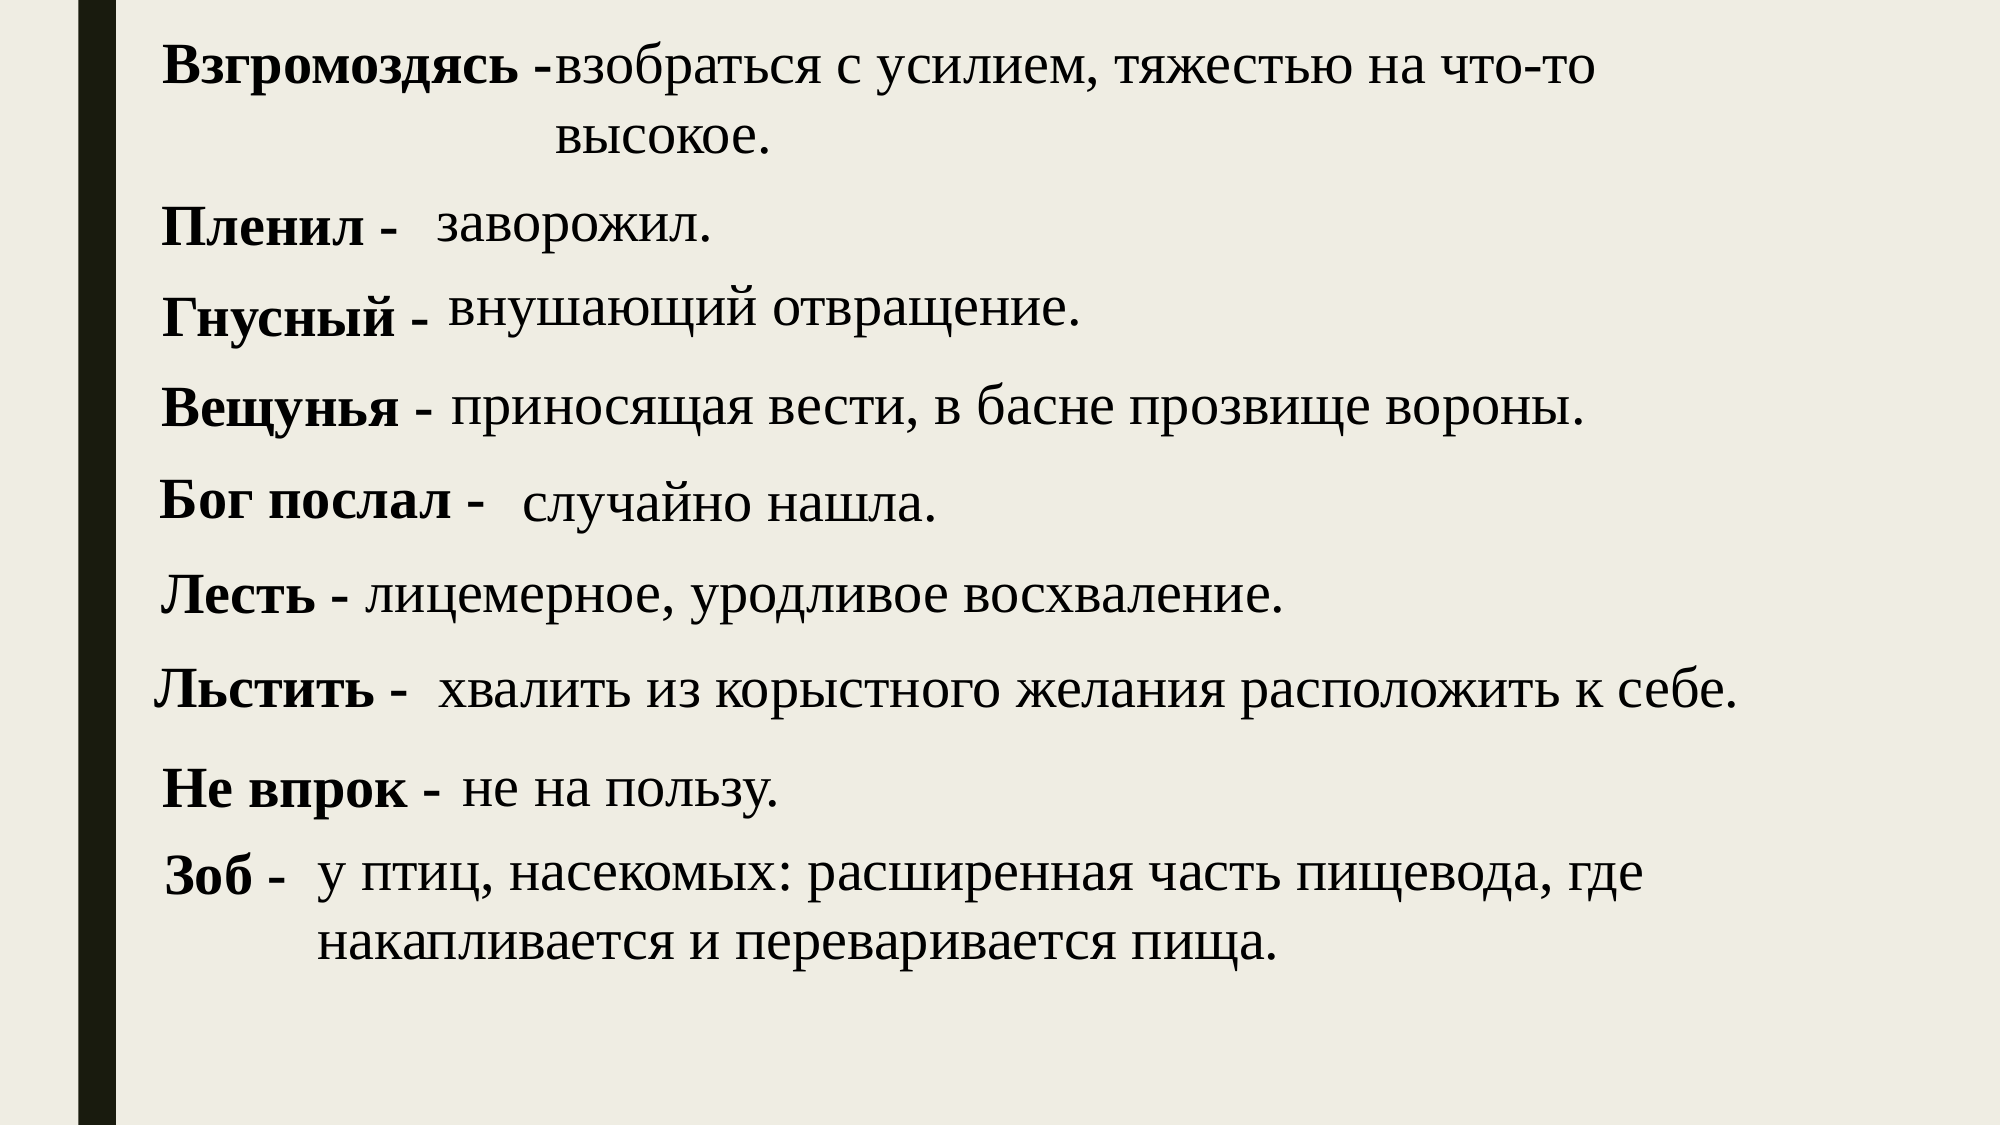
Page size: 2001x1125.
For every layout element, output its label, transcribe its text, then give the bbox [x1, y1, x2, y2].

text_box Не впрок - [147, 742, 447, 827]
text_box хвалить из корыстного желания расположить к себе. [423, 641, 1755, 727]
text_box приносящая вести, в басне прозвище вороны. [436, 358, 1621, 444]
text_box у птиц, насекомых: расширенная часть пищевода, где накапливается и переваривается пища. [302, 824, 1888, 979]
text_box Взгромоздясь - [147, 17, 540, 103]
text_box случайно нашла. [507, 455, 954, 540]
text_box заворожил. [421, 175, 729, 261]
text_box не на пользу. [447, 741, 796, 824]
text_box Зоб - [149, 828, 302, 914]
text_box Гнусный - [147, 270, 460, 355]
text_box лицемерное, уродливое восхваление. [351, 547, 1316, 632]
text_box взобраться с усилием, тяжестью на что-то высокое. [540, 17, 1660, 173]
text_box Лесть - [146, 547, 380, 633]
text_box Вещунья - [146, 360, 459, 446]
text_box Пленил - [146, 179, 429, 265]
text_box Льстить - [139, 641, 423, 727]
text_box Бог послал - [145, 453, 521, 538]
text_box внушающий отвращение. [434, 260, 1169, 345]
